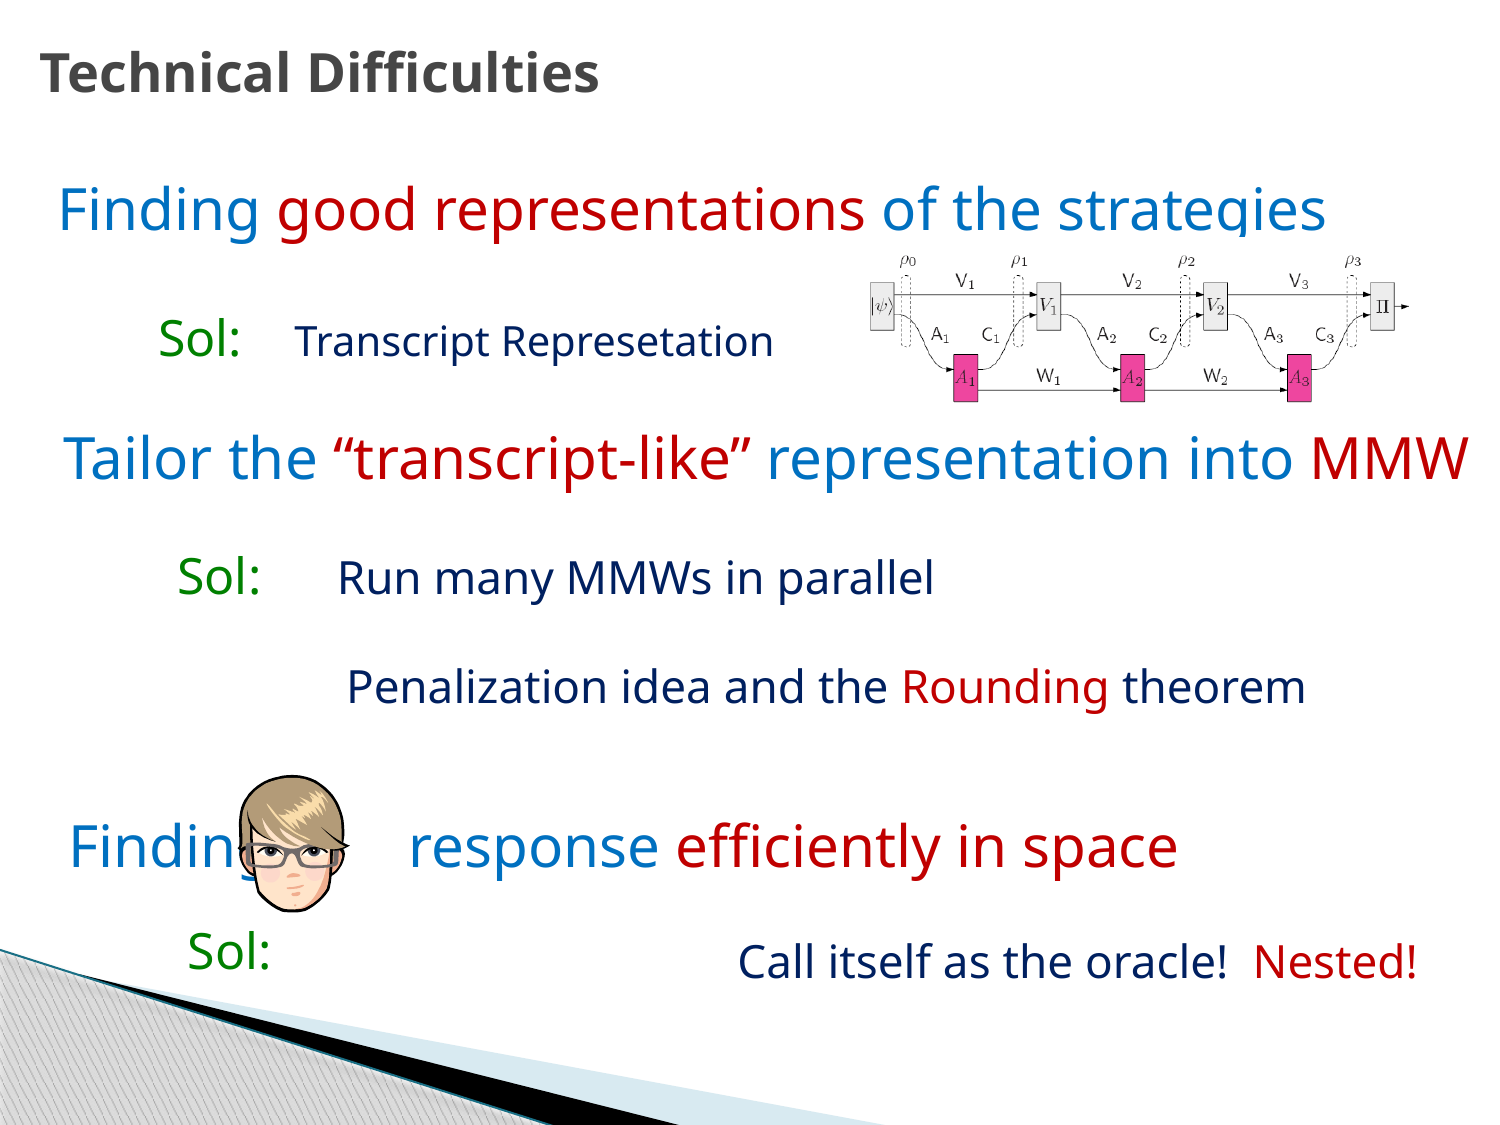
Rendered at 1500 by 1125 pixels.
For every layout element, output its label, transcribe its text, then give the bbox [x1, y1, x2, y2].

text_box Run many MMWs in parallel [322, 541, 951, 612]
text_box Finding response efficiently in space [53, 801, 231, 887]
text_box Sol: Transcript Represetation [143, 299, 790, 374]
text_box Tailor the “transcript-like” representation into MMW [48, 414, 1485, 499]
text_box Call itself as the oracle! Nested! [722, 924, 1433, 995]
text_box Finding good representations of the strategies [42, 164, 1343, 249]
picture [834, 237, 1438, 420]
text_box Sol: [162, 536, 290, 612]
text_box Finding response efficiently in space [356, 801, 1195, 887]
text_box Sol: [173, 912, 300, 988]
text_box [237, 774, 351, 913]
title Technical Difficulties [24, 50, 1375, 93]
text_box Penalization idea and the Rounding theorem [331, 650, 1322, 720]
